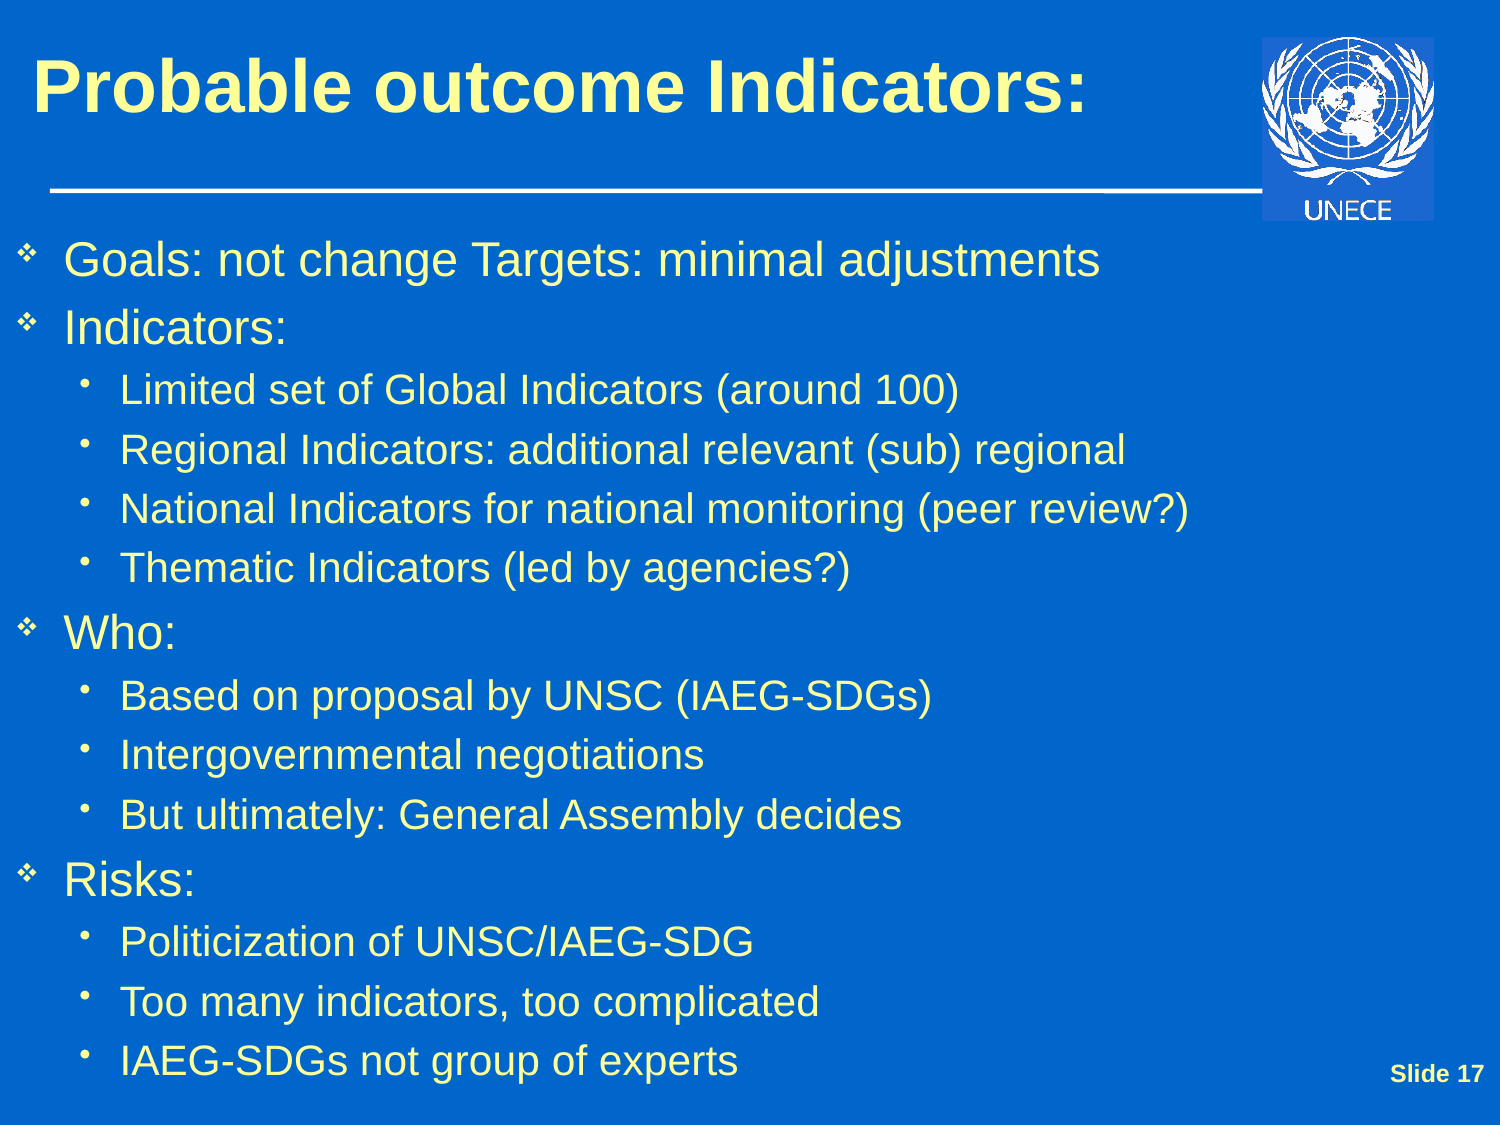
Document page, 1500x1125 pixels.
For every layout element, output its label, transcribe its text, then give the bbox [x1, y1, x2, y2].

title Probable outcome Indicators: [17, 1, 1247, 165]
picture [1262, 37, 1434, 219]
list Goals: not change Targets: minimal adjustments Indicators: Limited set of Global Indicators (around 100) Regional Indicators: additional relevant (sub) regional National Indicators for national monitoring (peer review?) Thematic Indicators (led by agencies?) Who: Based on proposal by UNSC (IAEG-SDGs) Intergovernmental negotiations But ultimately: General Assembly decides Risks: Politicization of UNSC/IAEG-SDG Too many indicators, too complicated IAEG-SDGs not group of experts [0, 219, 1483, 1094]
